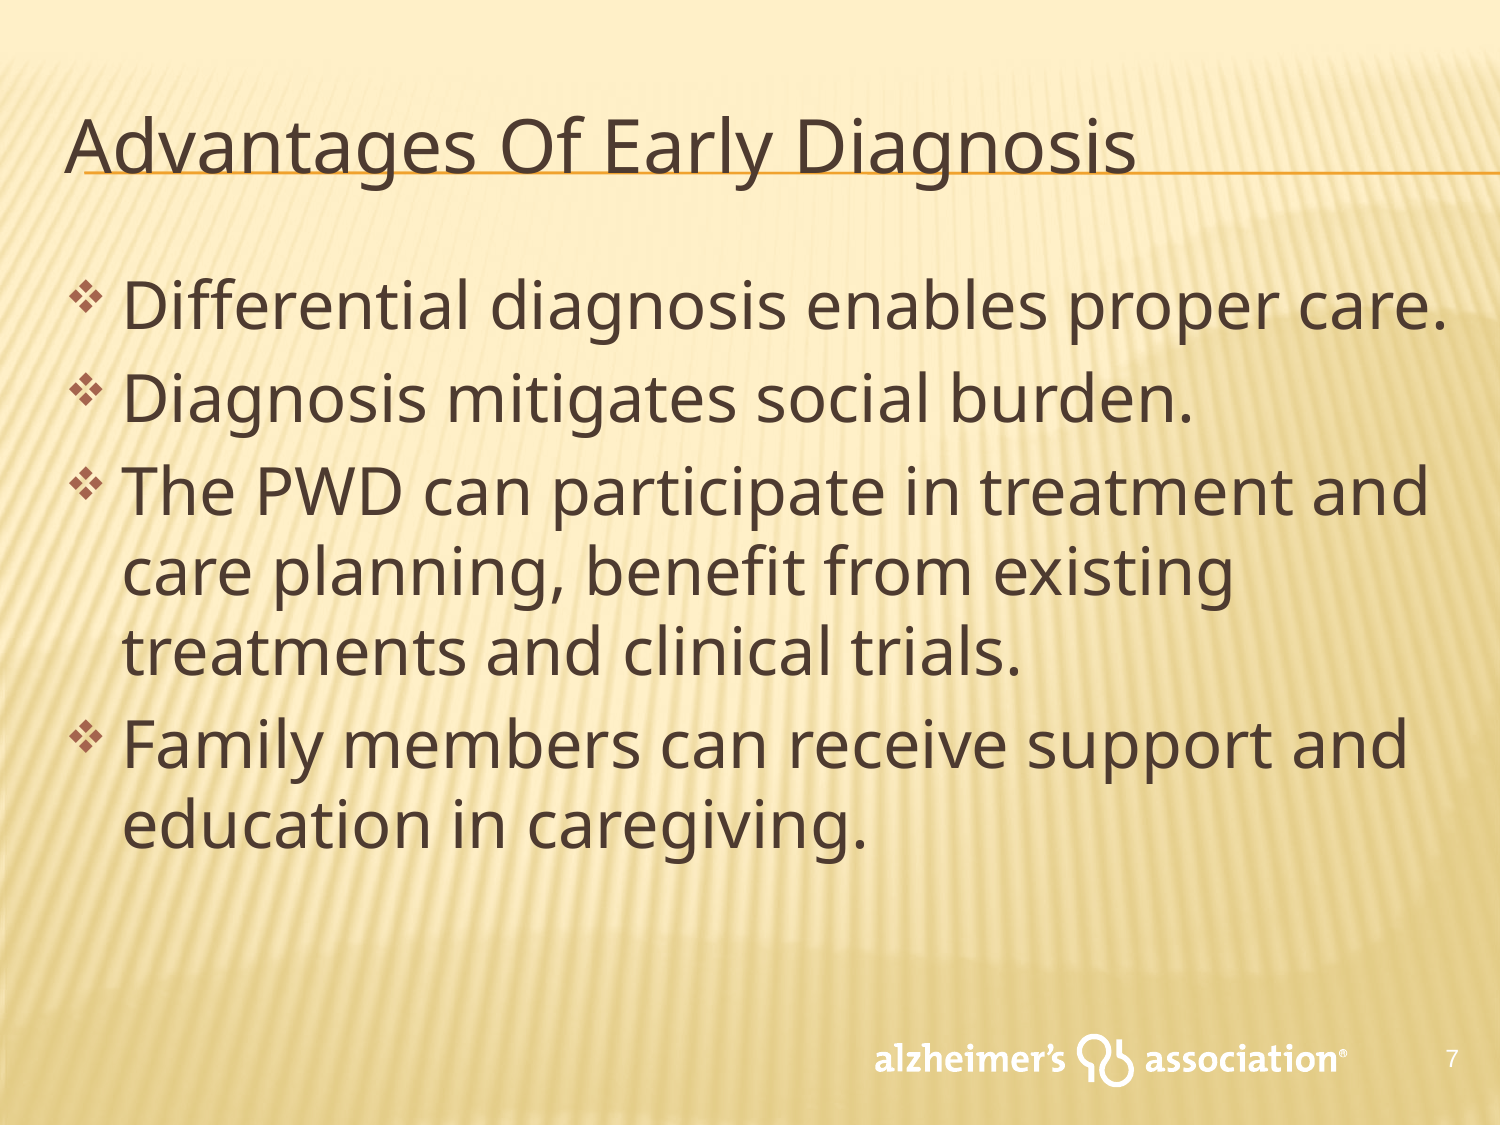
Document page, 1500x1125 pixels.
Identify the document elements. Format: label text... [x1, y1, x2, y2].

slide_number 7 [1350, 1034, 1475, 1084]
title Advantages Of Early Diagnosis [50, 75, 1475, 213]
list Differential diagnosis enables proper care. Diagnosis mitigates social burden. The PWD can participate in treatment and care planning, benefit from existing treatments and clinical trials. Family members can receive support and education in caregiving. [49, 254, 1476, 998]
